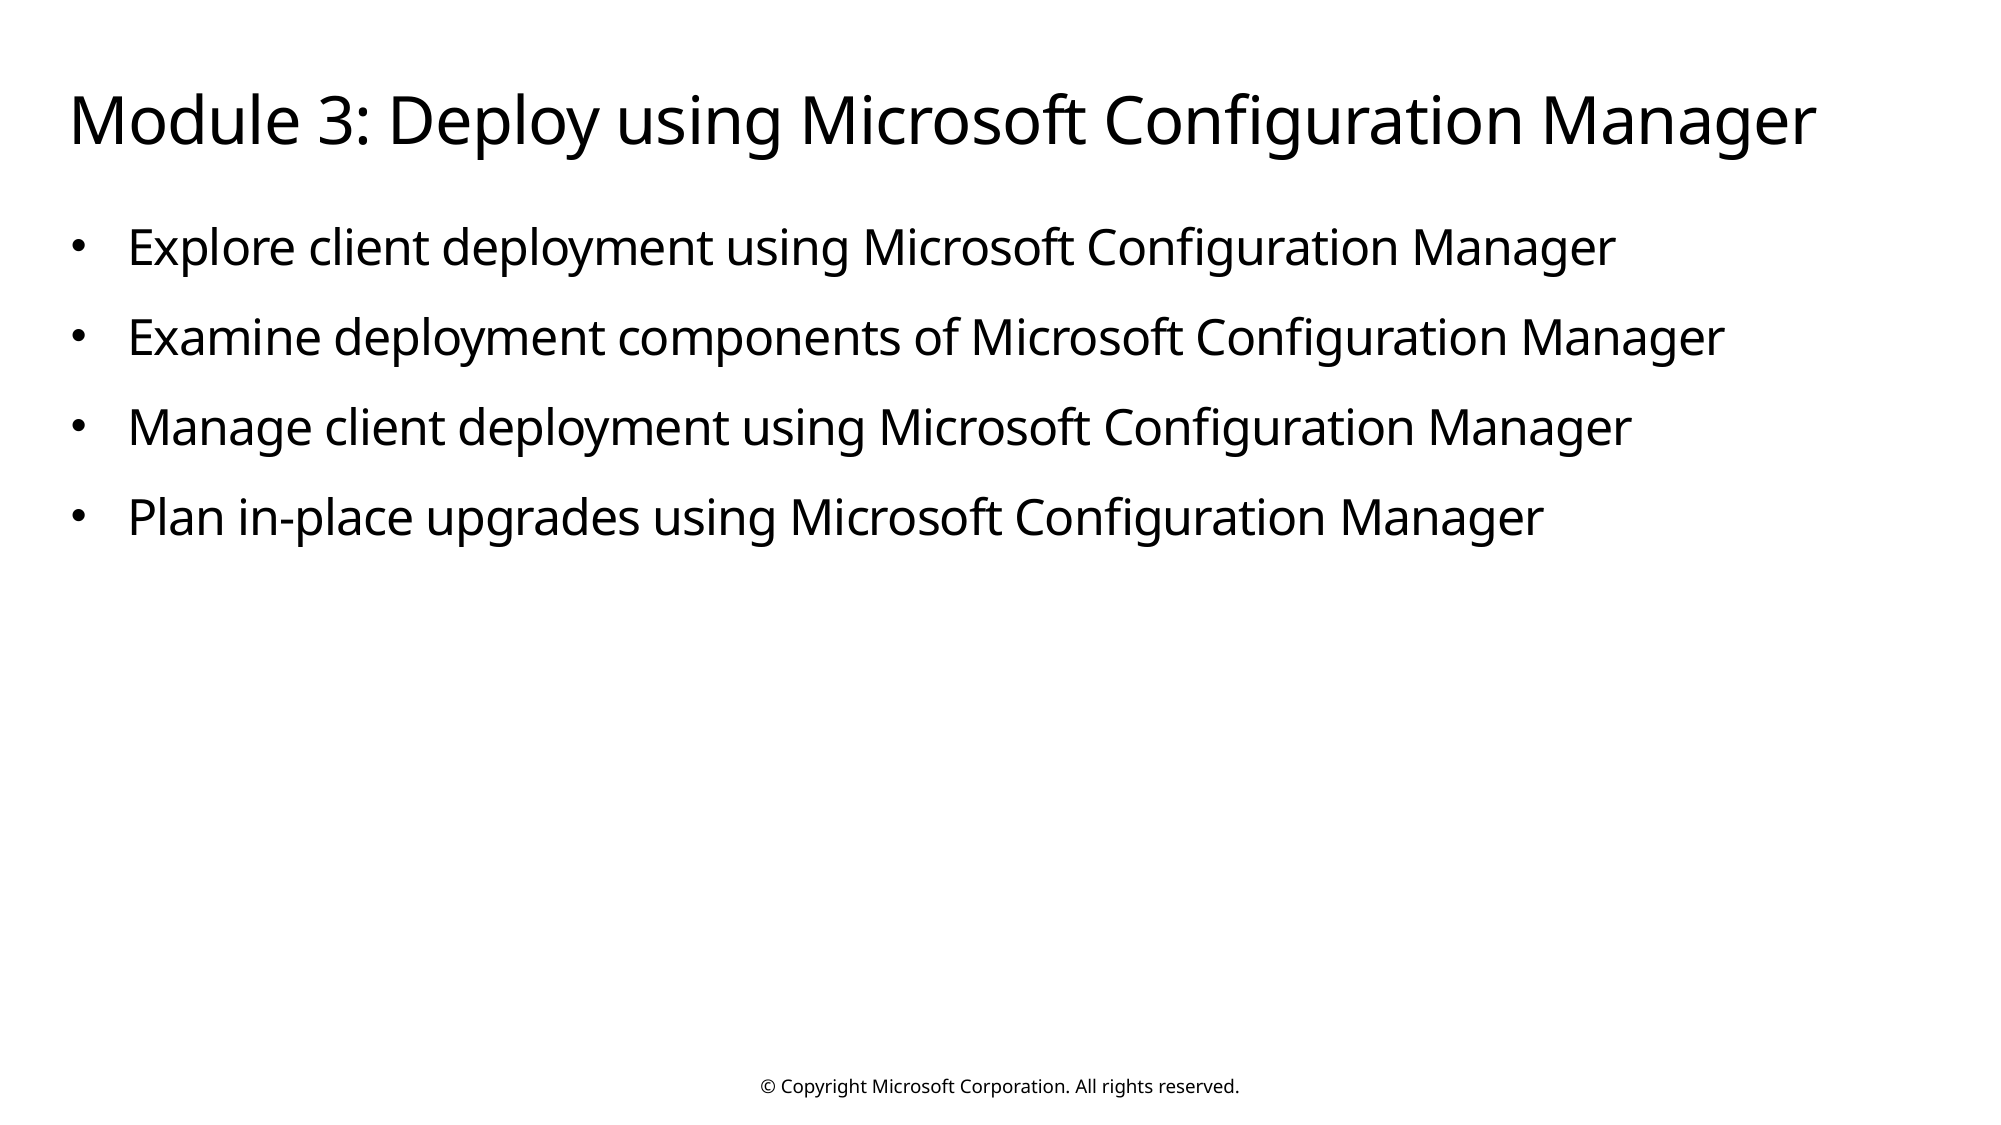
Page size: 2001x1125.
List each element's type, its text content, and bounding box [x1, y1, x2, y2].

list Explore client deployment using Microsoft Configuration Manager Examine deployment components of Microsoft Configuration Manager Manage client deployment using Microsoft Configuration Manager Plan in-place upgrades using Microsoft Configuration Manager [70, 177, 1932, 546]
title Module 3: Deploy using Microsoft Configuration Manager [68, 72, 1930, 178]
